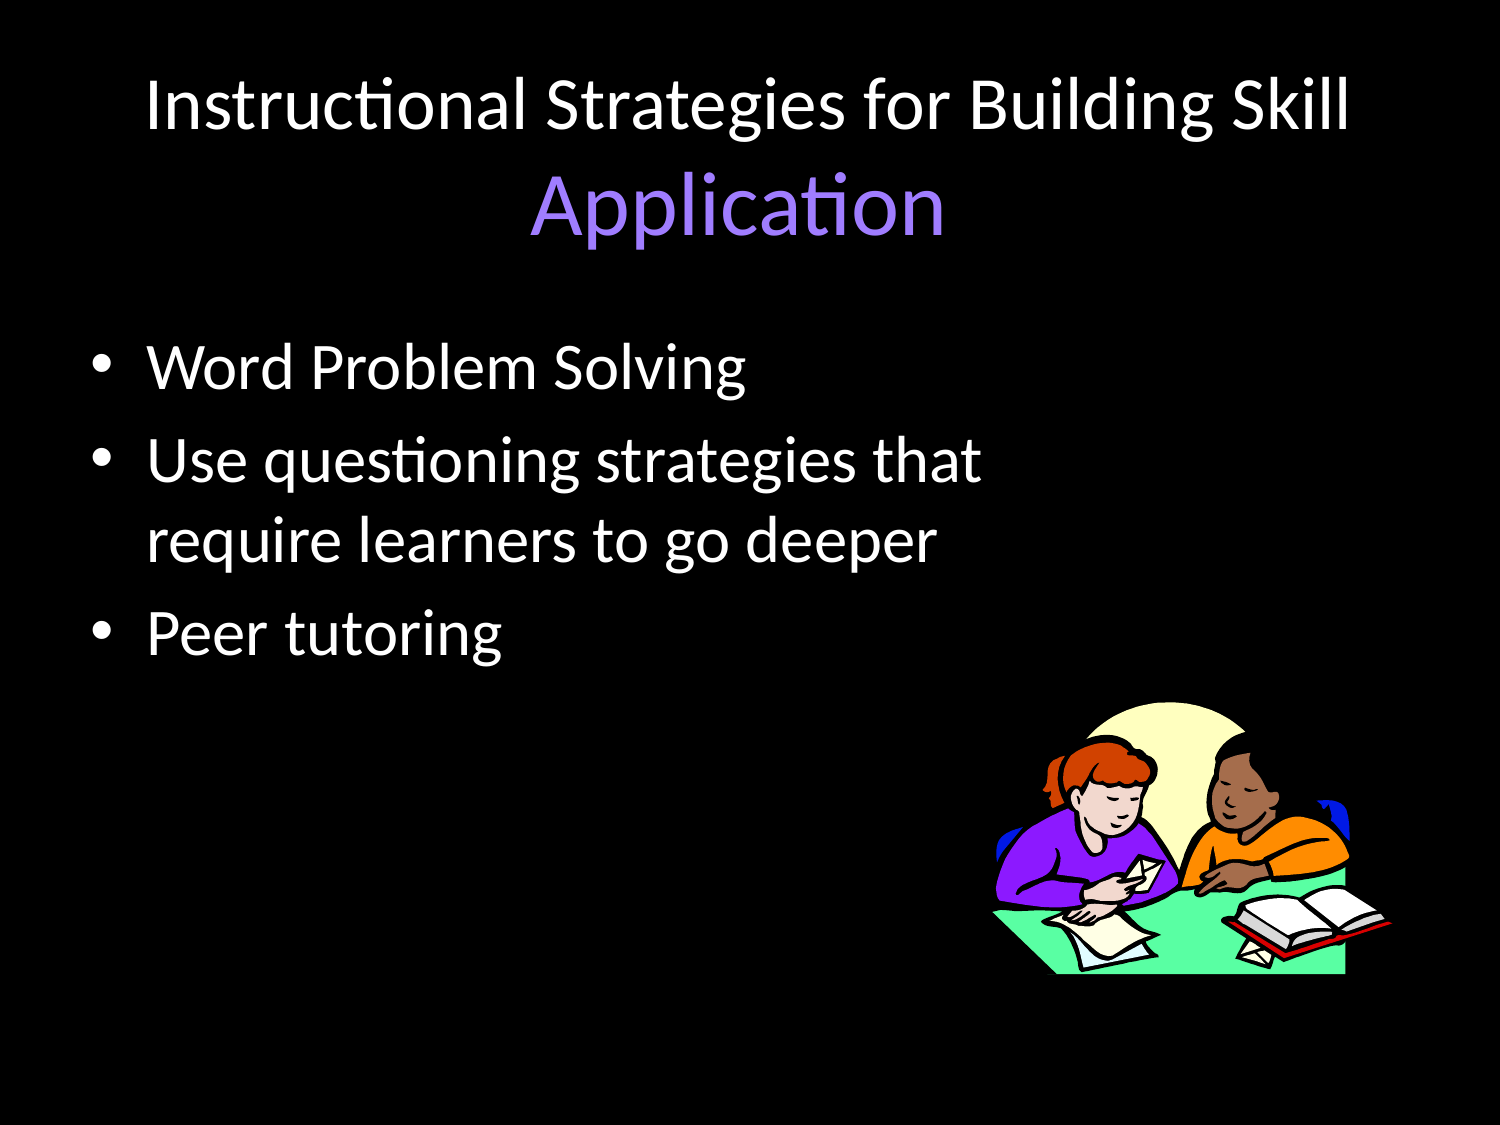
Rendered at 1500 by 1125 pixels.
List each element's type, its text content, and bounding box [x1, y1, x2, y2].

picture [987, 702, 1401, 975]
title Instructional Strategies for Building Skill Application [27, 45, 1471, 263]
list Word Problem Solving Use questioning strategies that require learners to go deeper Peer tutoring [75, 315, 1425, 1005]
